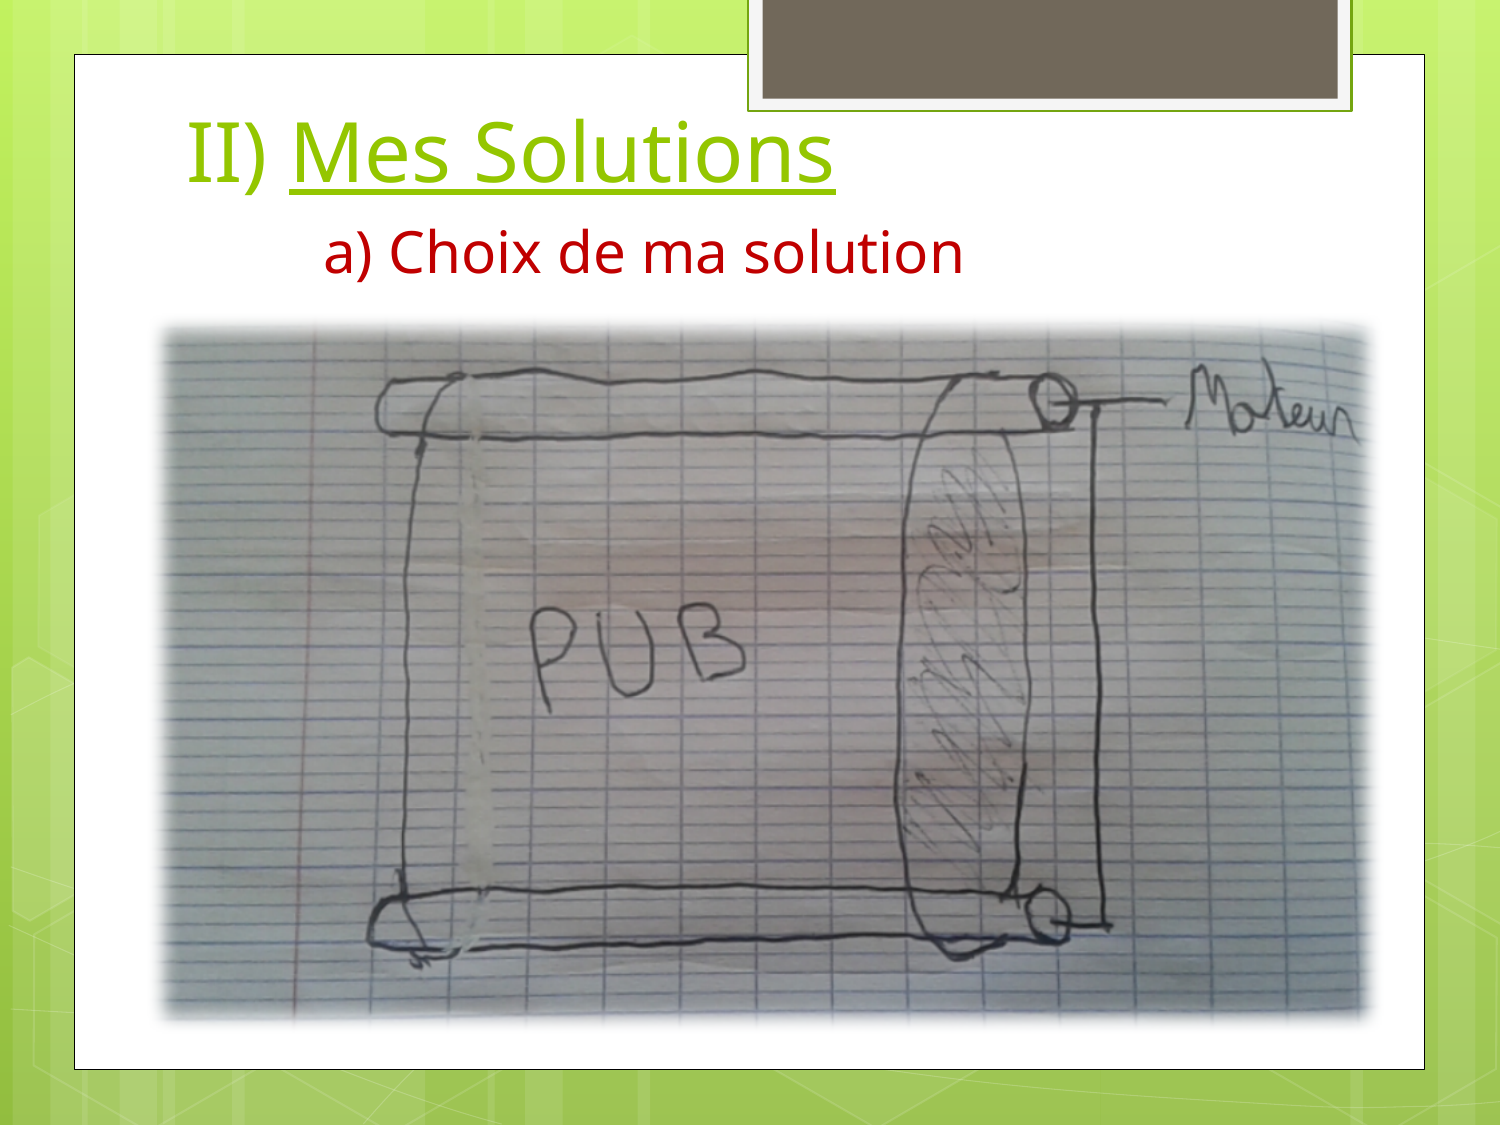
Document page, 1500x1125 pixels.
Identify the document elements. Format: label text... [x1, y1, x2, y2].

title II) Mes Solutions [171, 19, 1324, 207]
text_box a) Choix de ma solution [308, 208, 981, 293]
picture [147, 313, 1385, 1035]
